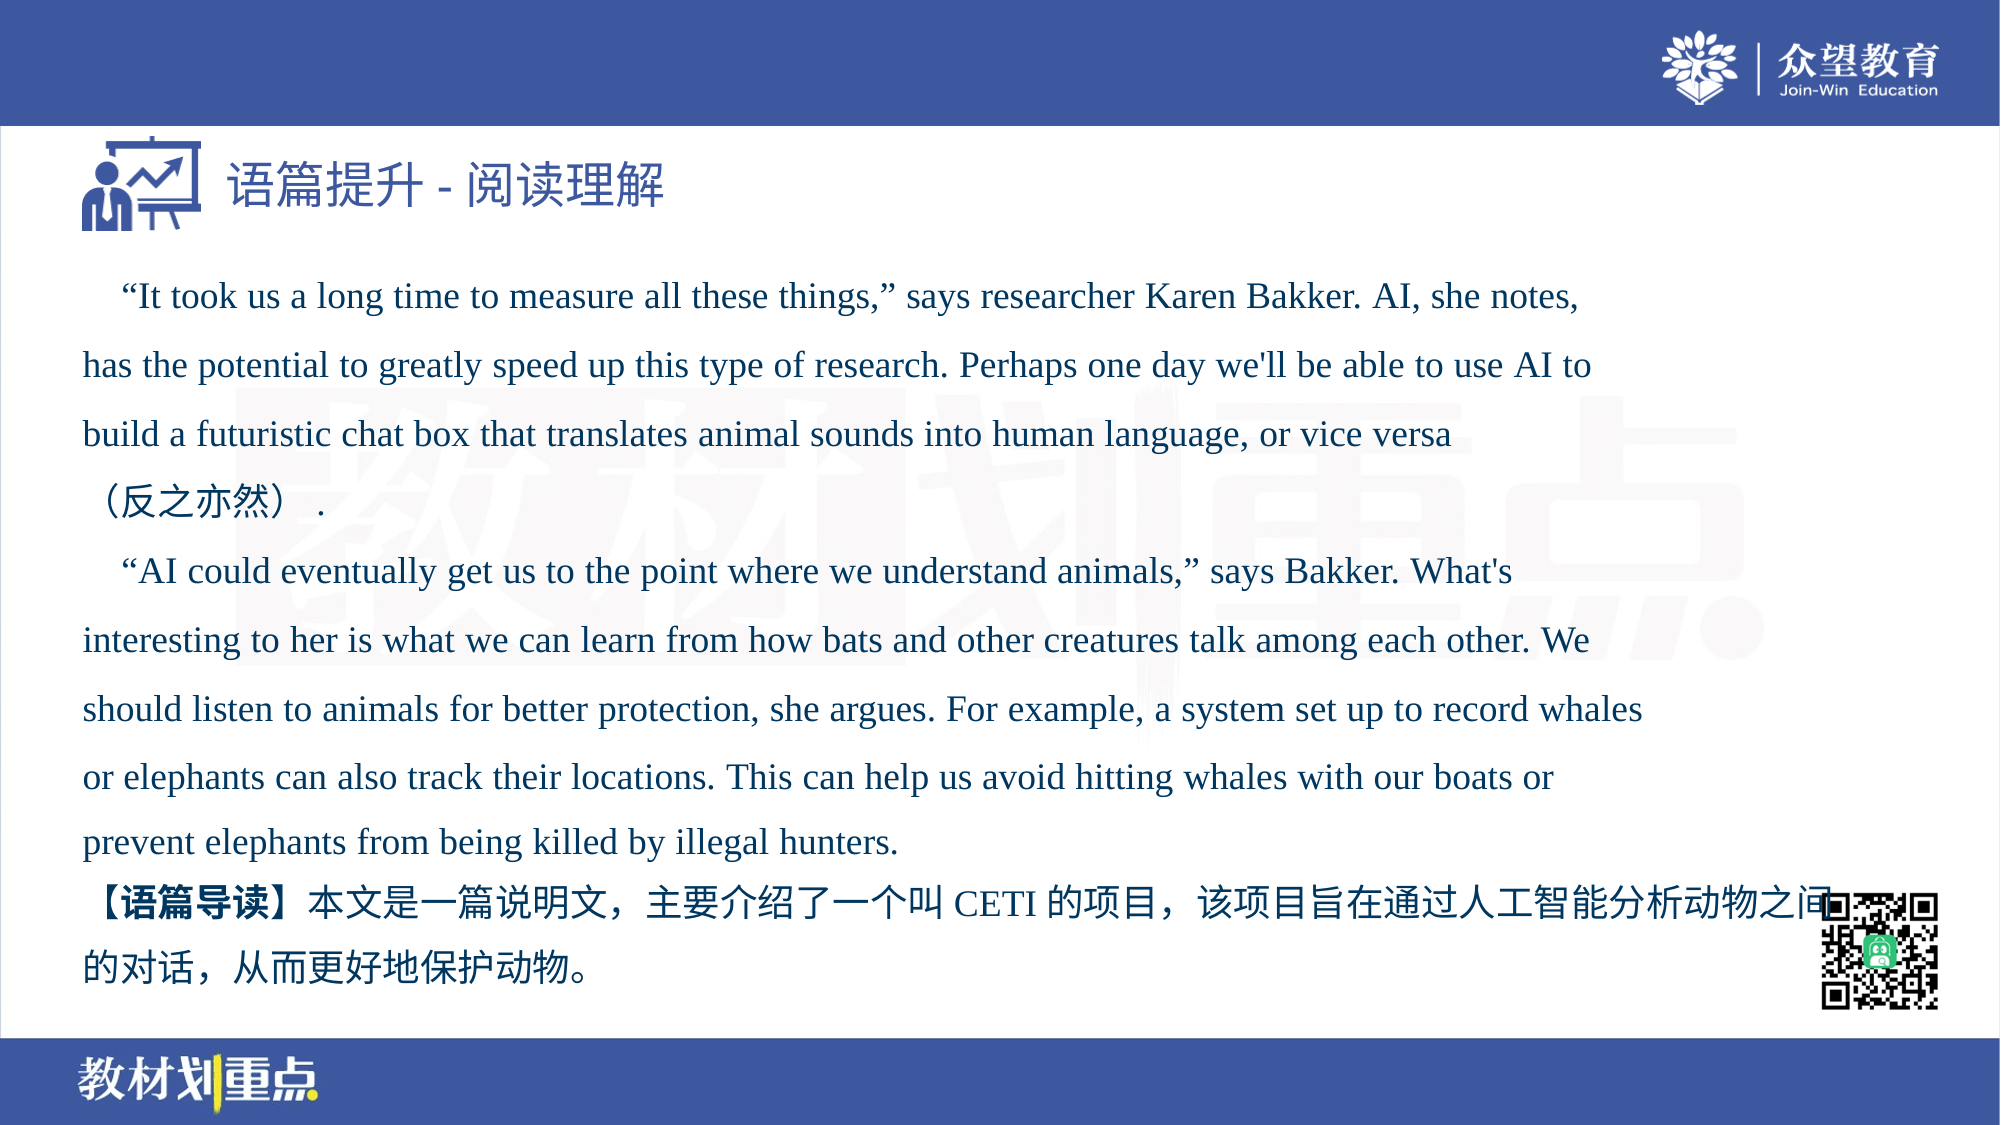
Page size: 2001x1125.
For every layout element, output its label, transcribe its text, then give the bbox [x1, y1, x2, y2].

text_box “It took us a long time to measure all these things,” says researcher Karen Bakker. AI, she notes, has the potential to greatly speed up this type of research. Perhaps one day we'll be able to use AI to build a futuristic chat box that translates animal sounds into human language, or vice versa （反之亦然）. “AI could eventually get us to the point where we understand animals,” says Bakker. What's interesting to her is what we can learn from how bats and other creatures talk among each other. We should listen to animals for better protection, she argues. For example, a system set up to record whales or elephants can also track their locations. This can help us avoid hitting whales with our boats or prevent elephants from being killed by illegal hunters. [82, 247, 1817, 855]
text_box 【语篇导读】本文是一篇说明文，主要介绍了一个叫CETI的项目，该项目旨在通过人工智能分析动物之间 的对话，从而更好地保护动物。 [82, 855, 1817, 982]
picture [0, 0, 2000, 1125]
